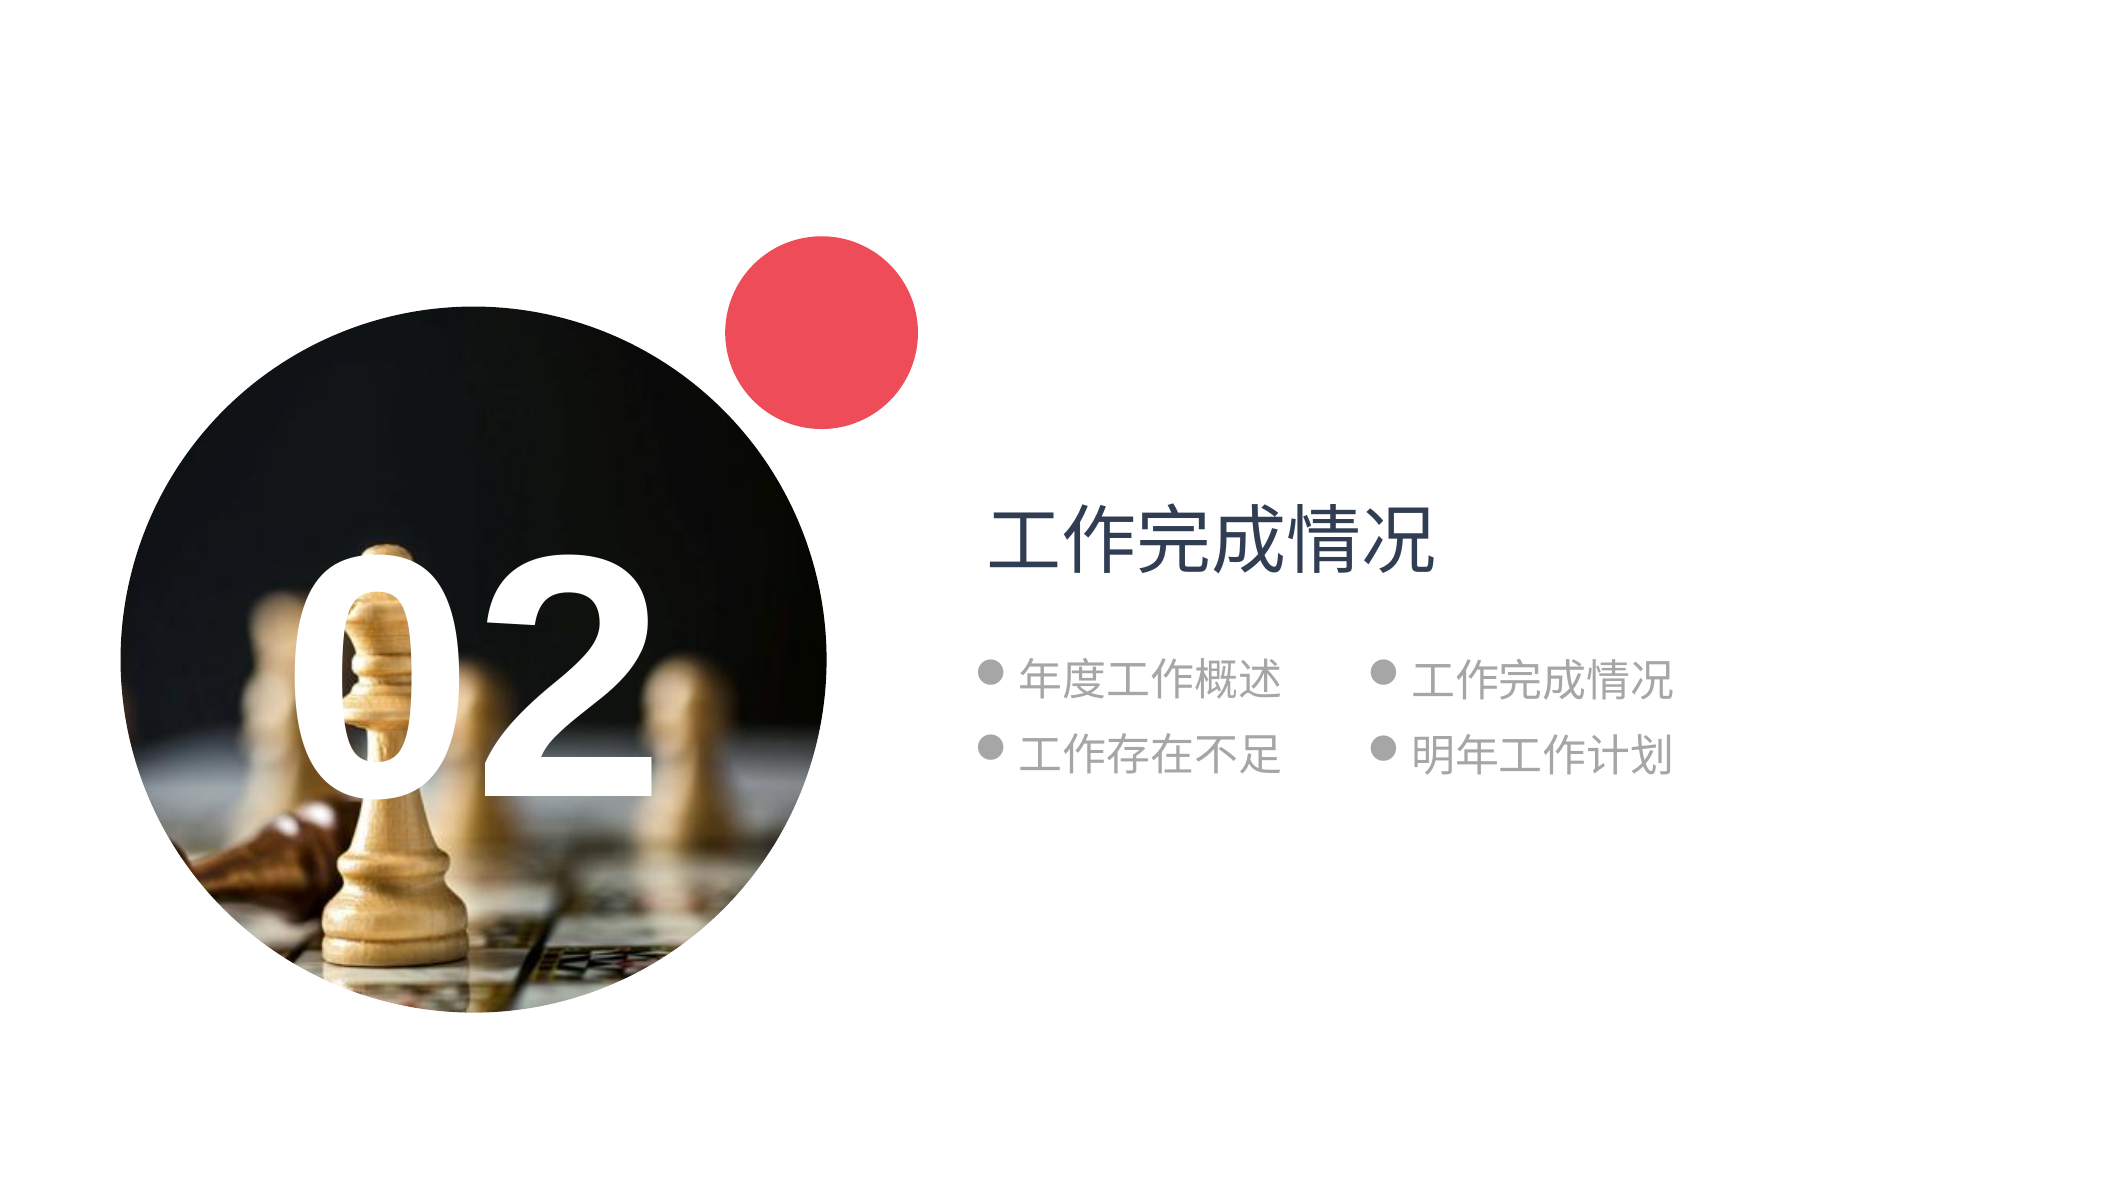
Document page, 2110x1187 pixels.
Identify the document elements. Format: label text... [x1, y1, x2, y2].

text_box [119, 305, 828, 1014]
text_box [724, 235, 919, 431]
text_box 工作完成情况 [1367, 652, 1686, 705]
text_box 明年工作计划 [1367, 727, 1686, 781]
text_box 工作存在不足 [974, 726, 1320, 780]
text_box 工作完成情况 [971, 484, 1451, 590]
text_box 年度工作概述 [974, 651, 1293, 705]
text_box 02 [224, 450, 723, 866]
